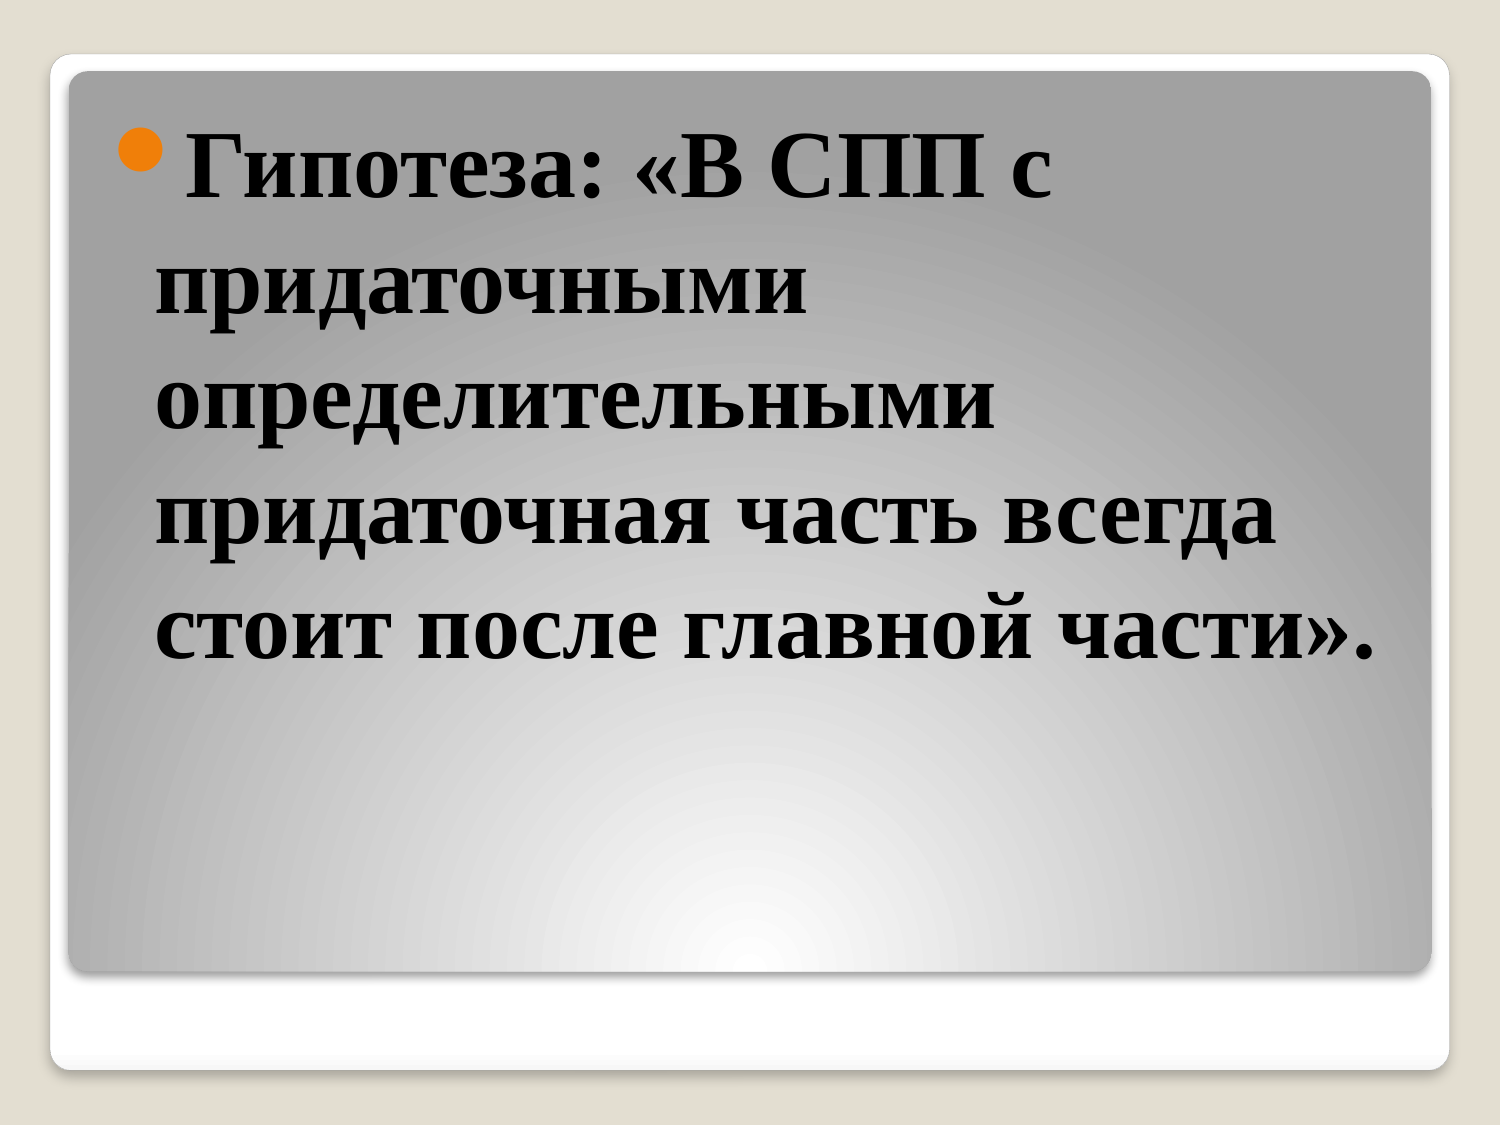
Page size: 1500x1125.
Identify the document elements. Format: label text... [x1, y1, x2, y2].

list Гипотеза: «В СПП с придаточными определительными придаточная часть всегда стоит после главной части». [82, 86, 1425, 774]
